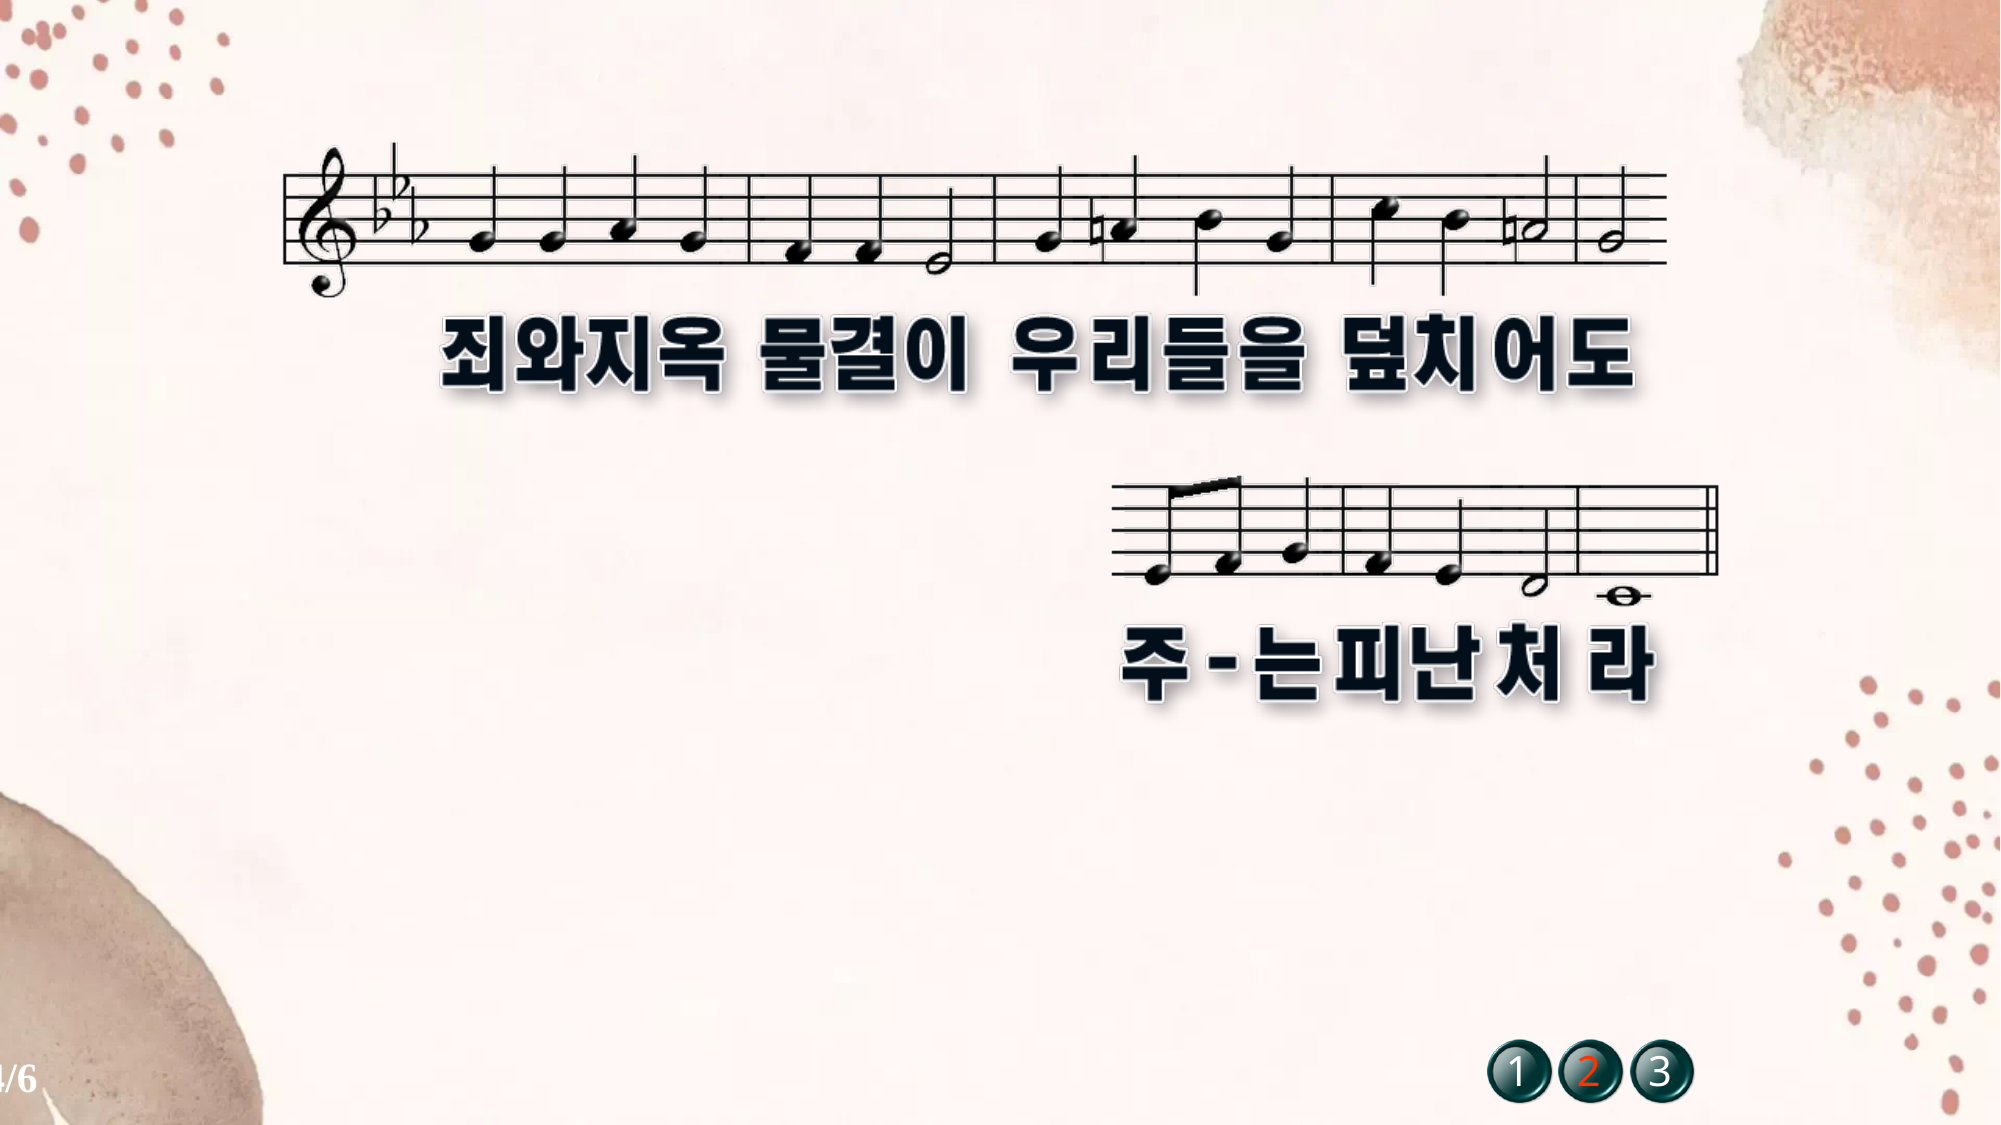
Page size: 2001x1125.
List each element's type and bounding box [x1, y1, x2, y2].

text_box [1555, 1035, 1626, 1106]
text_box [1484, 1035, 1555, 1106]
picture [0, 0, 2001, 1125]
text_box [1627, 1035, 1697, 1106]
